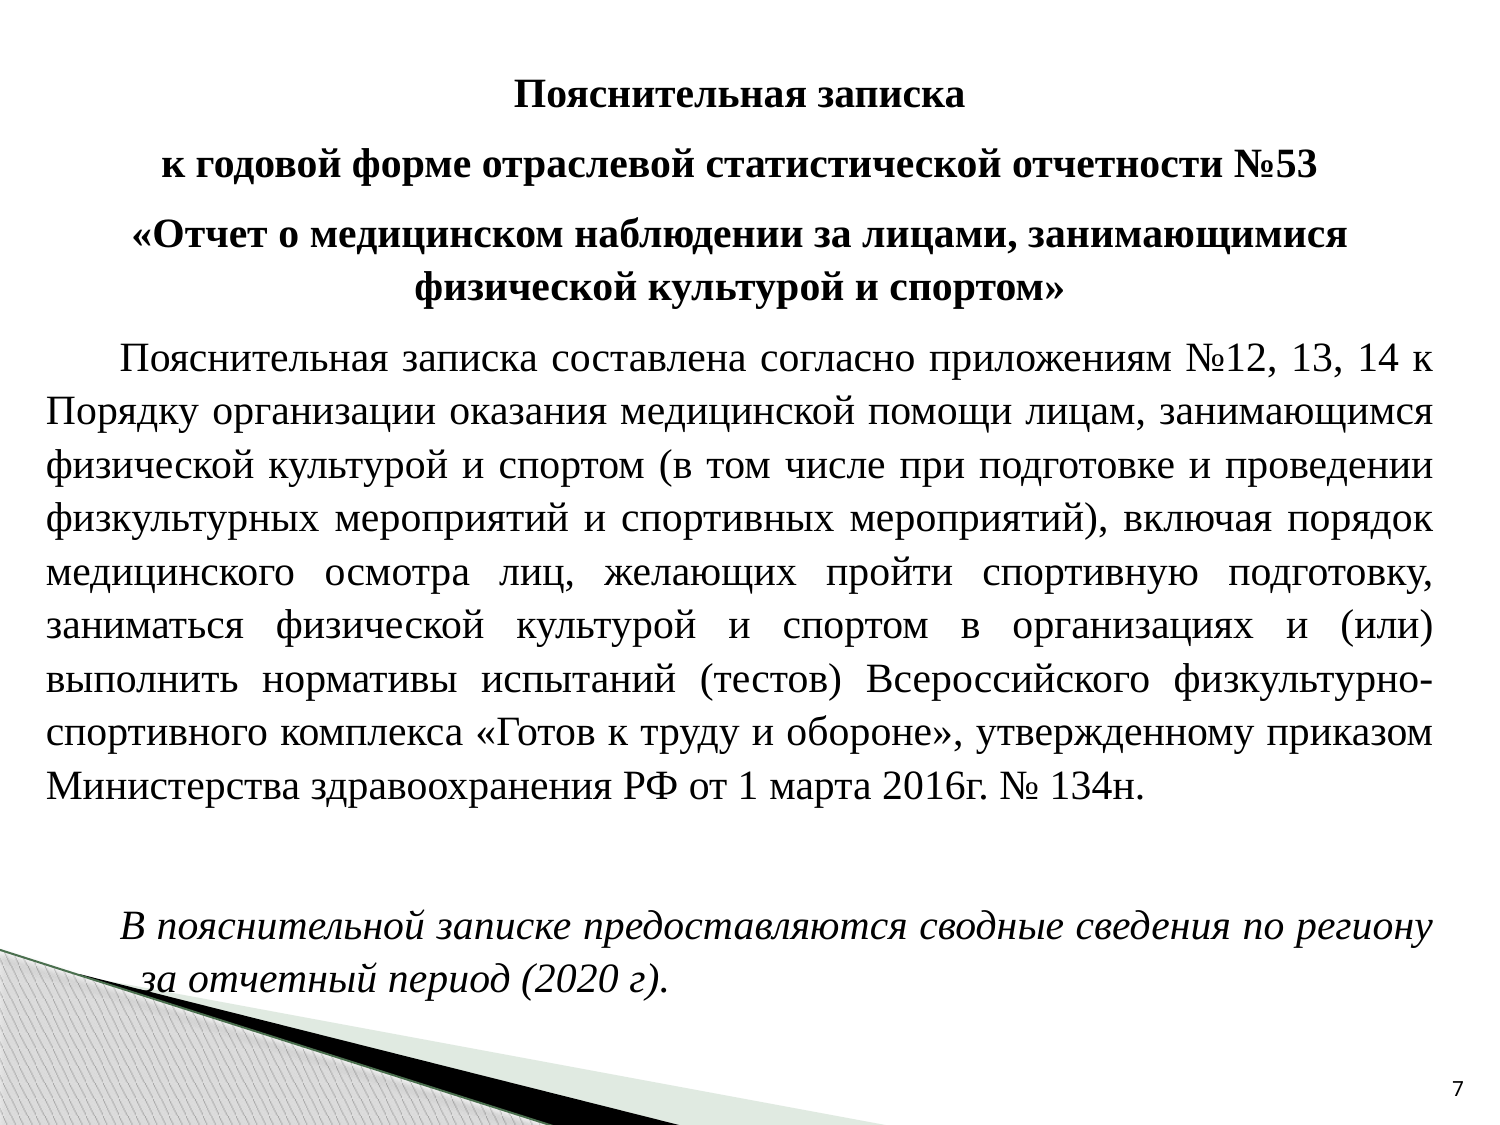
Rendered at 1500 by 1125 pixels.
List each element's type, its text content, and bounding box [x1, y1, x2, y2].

text_box Пояснительная записка к годовой форме отраслевой статистической отчетности №53 «Отчет о медицинском наблюдении за лицами, занимающимися физической культурой и спортом» Пояснительная записка составлена согласно приложениям №12, 13, 14 к Порядку организации оказания медицинской помощи лицам, занимающимся физической культурой и спортом (в том числе при подготовке и проведении физкультурных мероприятий и спортивных мероприятий), включая порядок медицинского осмотра лиц, желающих пройти спортивную подготовку, заниматься физической культурой и спортом в организациях и (или) выполнить нормативы испытаний (тестов) Всероссийского физкультурно-спортивного комплекса «Готов к труду и обороне», утвержденному приказом Министерства здравоохранения РФ от 1 марта 2016г. № 134н. В пояснительной записке предоставляются сводные сведения по региону за отчетный период (2020 г). [31, 54, 1449, 1009]
slide_number 7 [1418, 1051, 1479, 1112]
